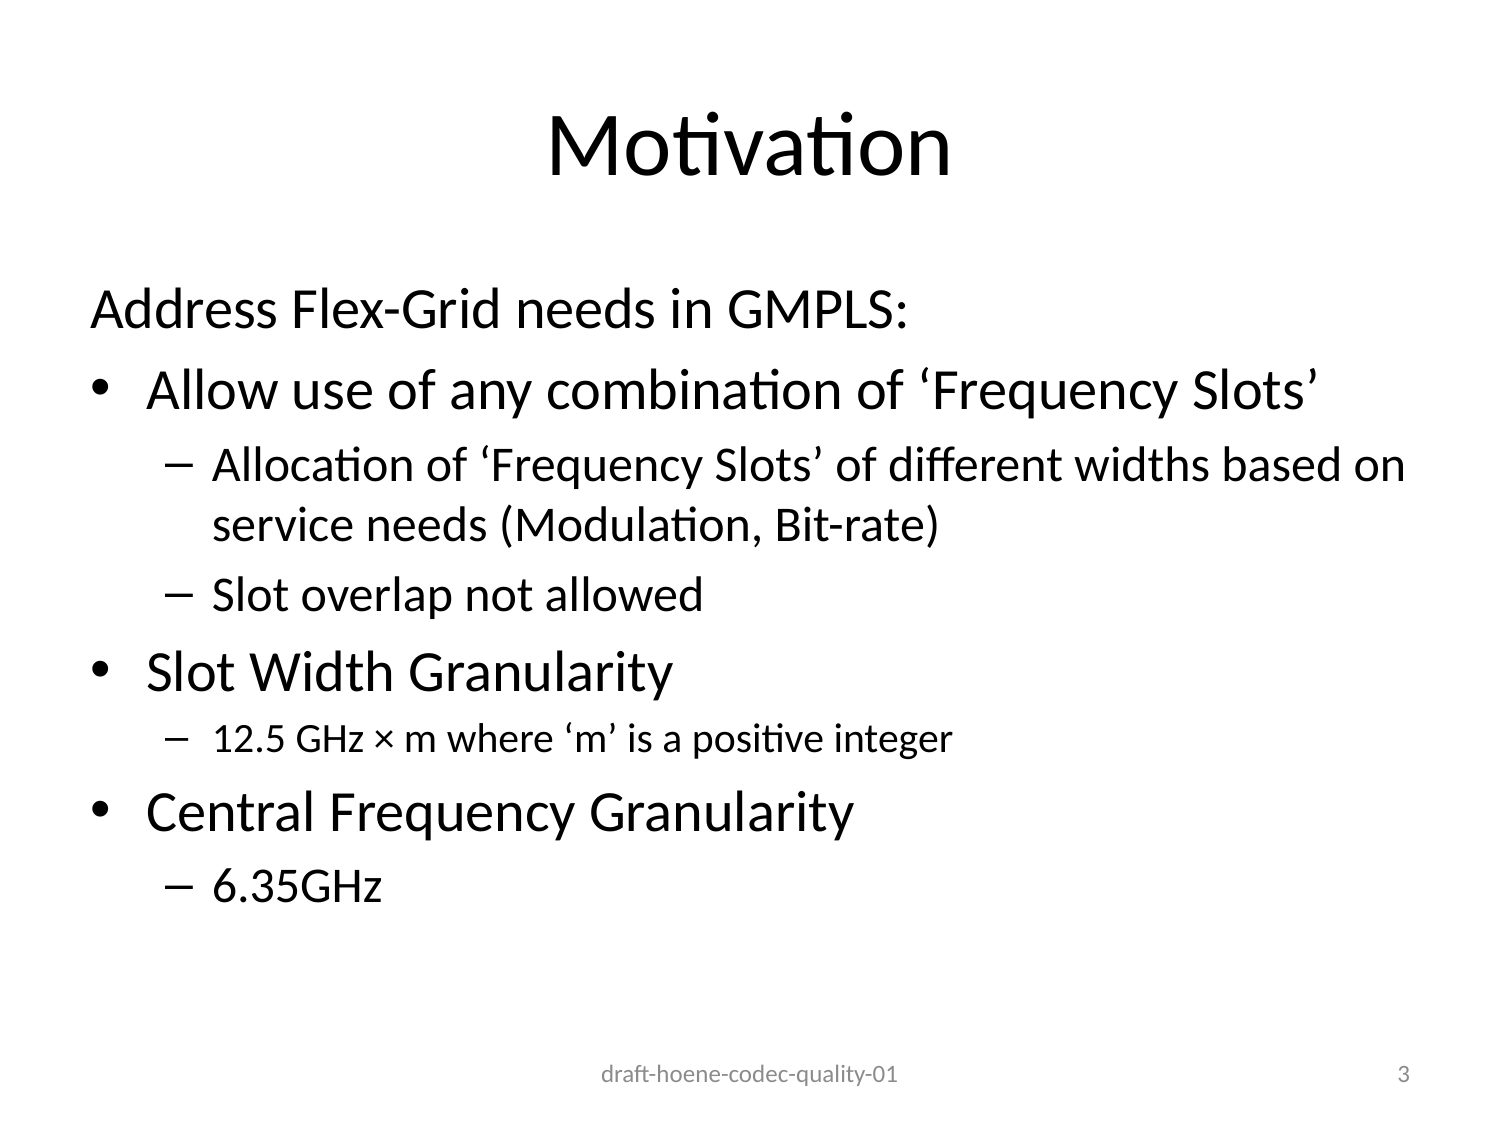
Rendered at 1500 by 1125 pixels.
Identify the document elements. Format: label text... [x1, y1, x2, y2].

slide_number 3 [1074, 1042, 1425, 1103]
footer draft-hoene-codec-quality-01 [512, 1042, 988, 1103]
list Address Flex-Grid needs in GMPLS: Allow use of any combination of ‘Frequency Slots’ Allocation of ‘Frequency Slots’ of different widths based on service needs (Modulation, Bit-rate) Slot overlap not allowed Slot Width Granularity 12.5 GHz × m where ‘m’ is a positive integer Central Frequency Granularity 6.35GHz [75, 262, 1425, 1005]
title Motivation [75, 45, 1425, 233]
